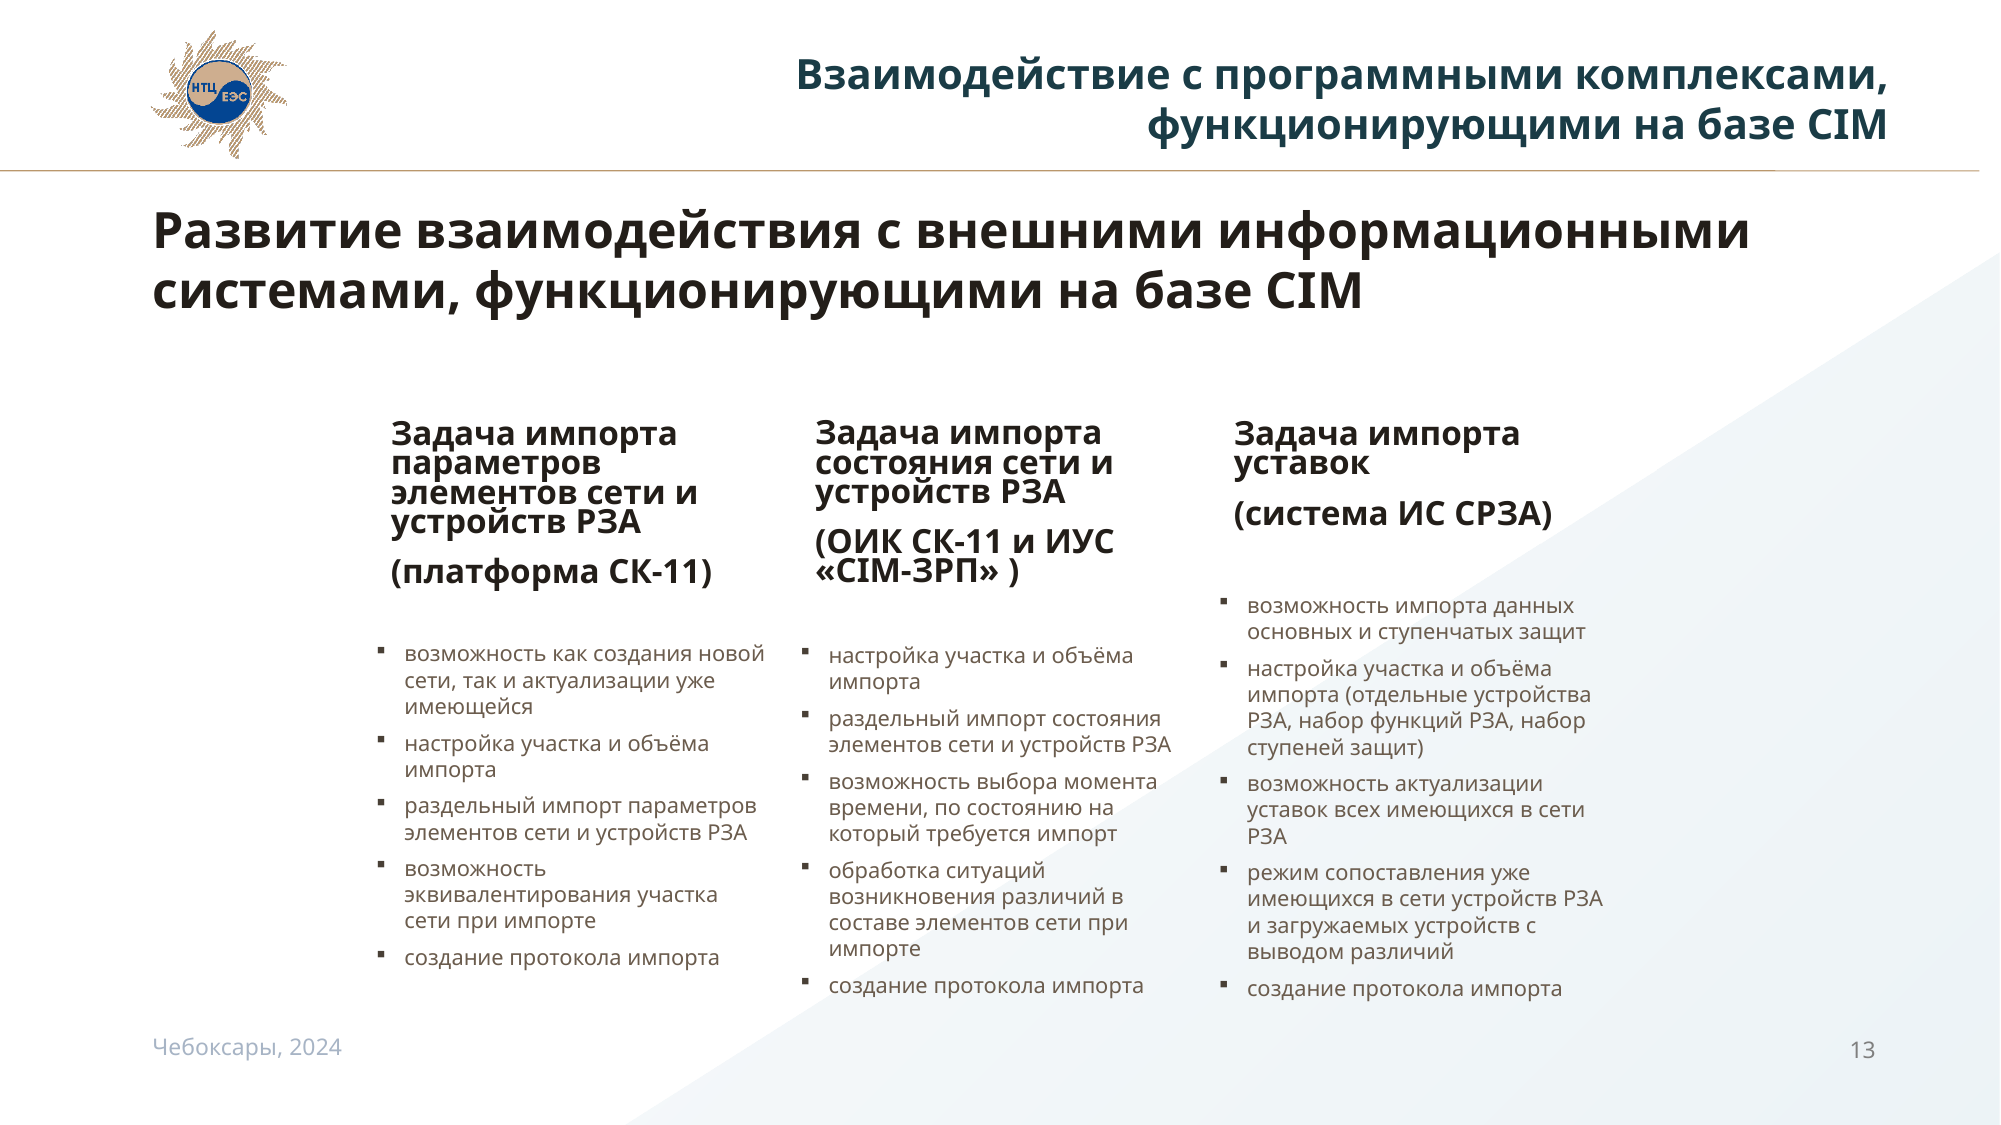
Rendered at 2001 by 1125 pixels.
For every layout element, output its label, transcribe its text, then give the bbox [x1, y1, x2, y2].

text_box Задача импорта уставок (система ИС СРЗА) [1219, 415, 1602, 533]
title Развитие взаимодействия с внешними информационными системами, функционирующими на базе CIM [152, 198, 1886, 392]
text_box Чебоксары, 2024 [152, 1031, 832, 1070]
text_box Взаимодействие с программными комплексами, функционирующими на базе CIM [414, 92, 1889, 153]
text_box Задача импорта состояния сети и устройств РЗА (ОИК СК-11 и ИУС «CIM-ЗРП» ) [800, 415, 1191, 585]
slide_number 13 [1685, 1031, 1877, 1071]
text_box возможность импорта данных основных и ступенчатых защит настройка участка и объёма импорта (отдельные устройства РЗА, набор функций РЗА, набор ступеней защит) возможность актуализации уставок всех имеющихся в сети РЗА режим сопоставления уже имеющихся в сети устройств РЗА и загружаемых устройств с выводом различий создание протокола импорта [1219, 591, 1609, 1010]
list возможность как создания новой сети, так и актуализации уже имеющейся настройка участка и объёма импорта раздельный импорт параметров элементов сети и устройств РЗА возможность эквивалентирования участка сети при импорте создание протокола импорта [376, 640, 766, 1020]
text_box Задача импорта параметров элементов сети и устройств РЗА (платформа СК-11) [376, 415, 748, 638]
text_box настройка участка и объёма импорта раздельный импорт состояния элементов сети и устройств РЗА возможность выбора момента времени, по состоянию на который требуется импорт обработка ситуаций возникновения различий в составе элементов сети при импорте создание протокола импорта [800, 641, 1191, 1022]
picture [149, 28, 287, 162]
